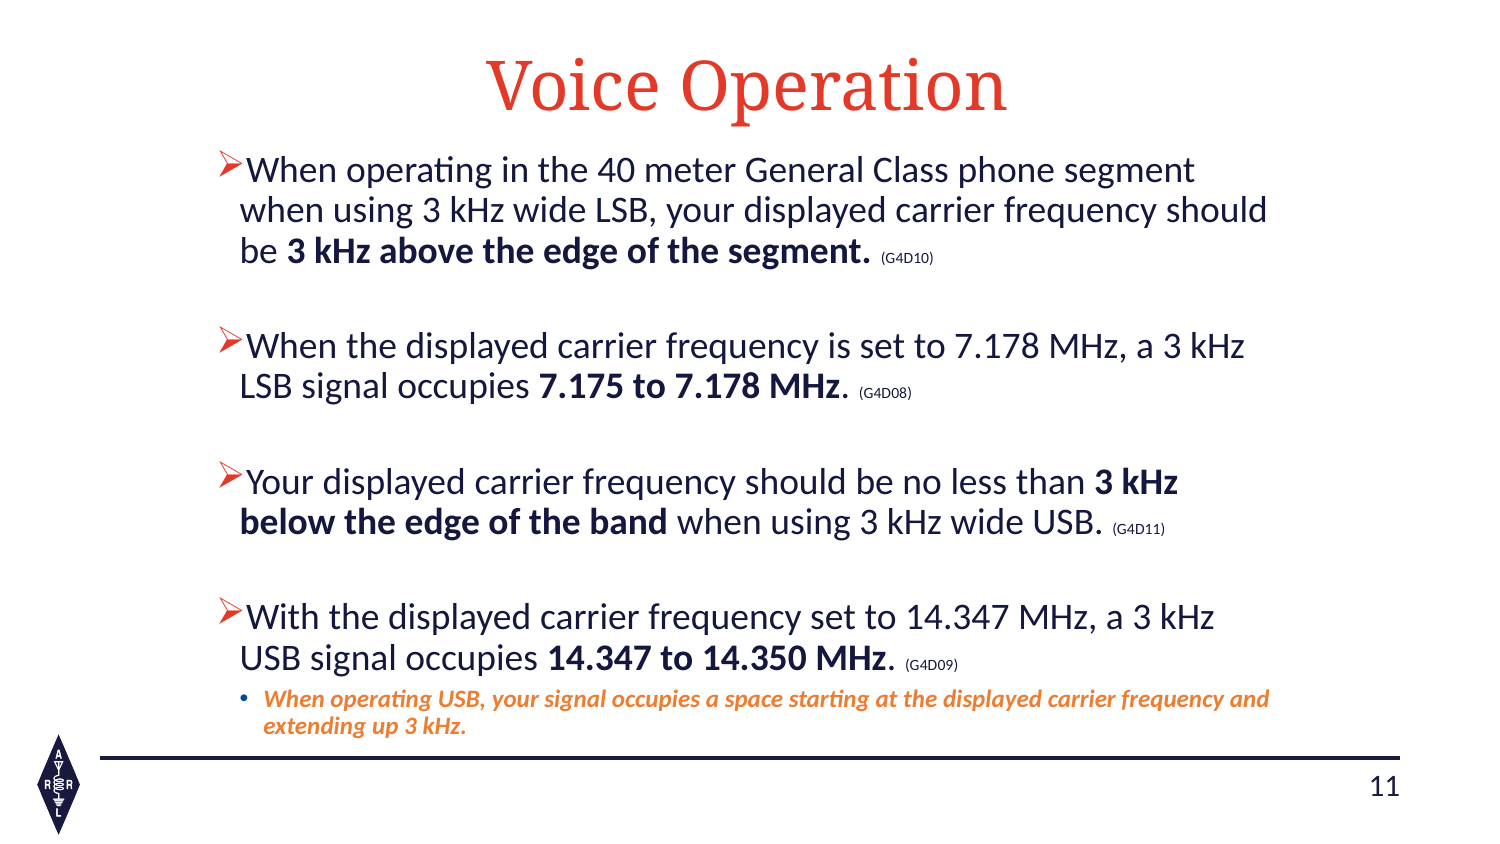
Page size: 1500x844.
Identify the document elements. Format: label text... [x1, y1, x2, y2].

list When operating in the 40 meter General Class phone segment when using 3 kHz wide LSB, your displayed carrier frequency should be 3 kHz above the edge of the segment. (G4D10) When the displayed carrier frequency is set to 7.178 MHz, a 3 kHz LSB signal occupies 7.175 to 7.178 MHz. (G4D08) Your displayed carrier frequency should be no less than 3 kHz below the edge of the band when using 3 kHz wide USB. (G4D11) With the displayed carrier frequency set to 14.347 MHz, a 3 kHz USB signal occupies 14.347 to 14.350 MHz. (G4D09) When operating USB, your signal occupies a space starting at the displayed carrier frequency and extending up 3 kHz. [216, 144, 1280, 755]
slide_number 11 [1302, 761, 1400, 807]
title Voice Operation [101, 44, 1395, 145]
picture [37, 734, 80, 835]
